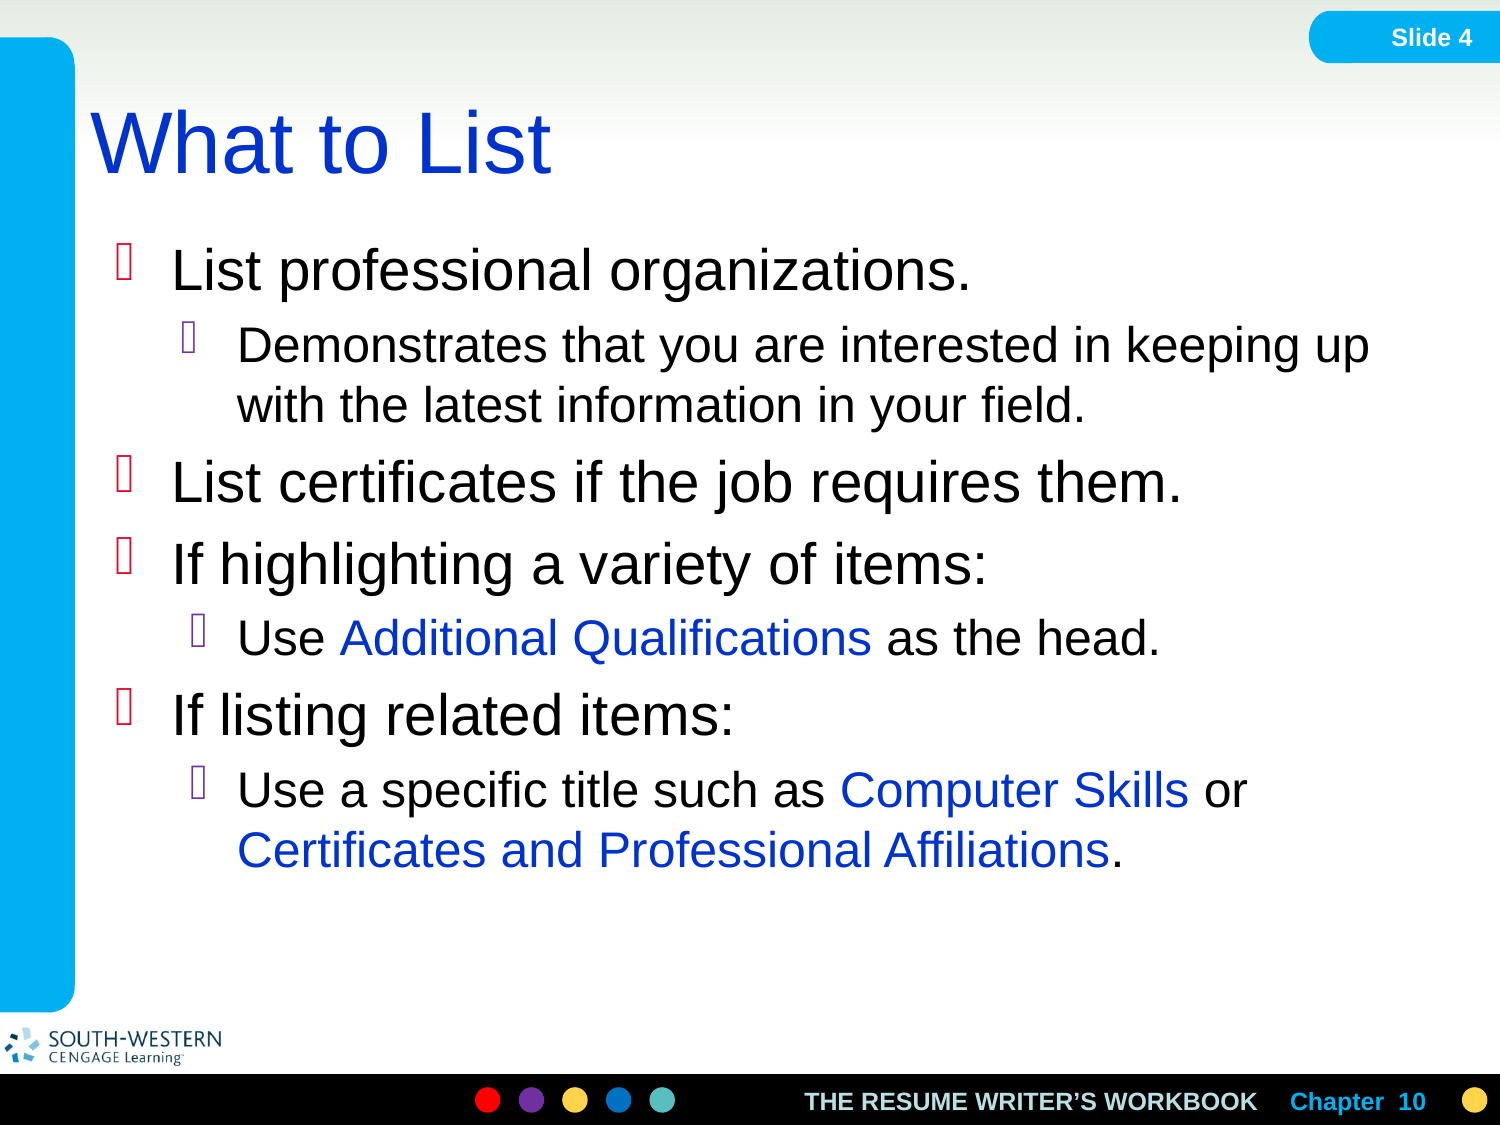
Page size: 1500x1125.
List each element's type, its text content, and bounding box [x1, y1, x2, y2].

footer Chapter 10 [1274, 1075, 1476, 1125]
list List professional organizations. Demonstrates that you are interested in keeping up with the latest information in your field. List certificates if the job requires them. If highlighting a variety of items: Use Additional Qualifications as the head. If listing related items: Use a specific title such as Computer Skills or Certificates and Professional Affiliations. [99, 224, 1451, 968]
slide_number Slide 4 [1312, 13, 1488, 93]
title What to List [74, 44, 1426, 233]
picture [0, 1022, 225, 1073]
